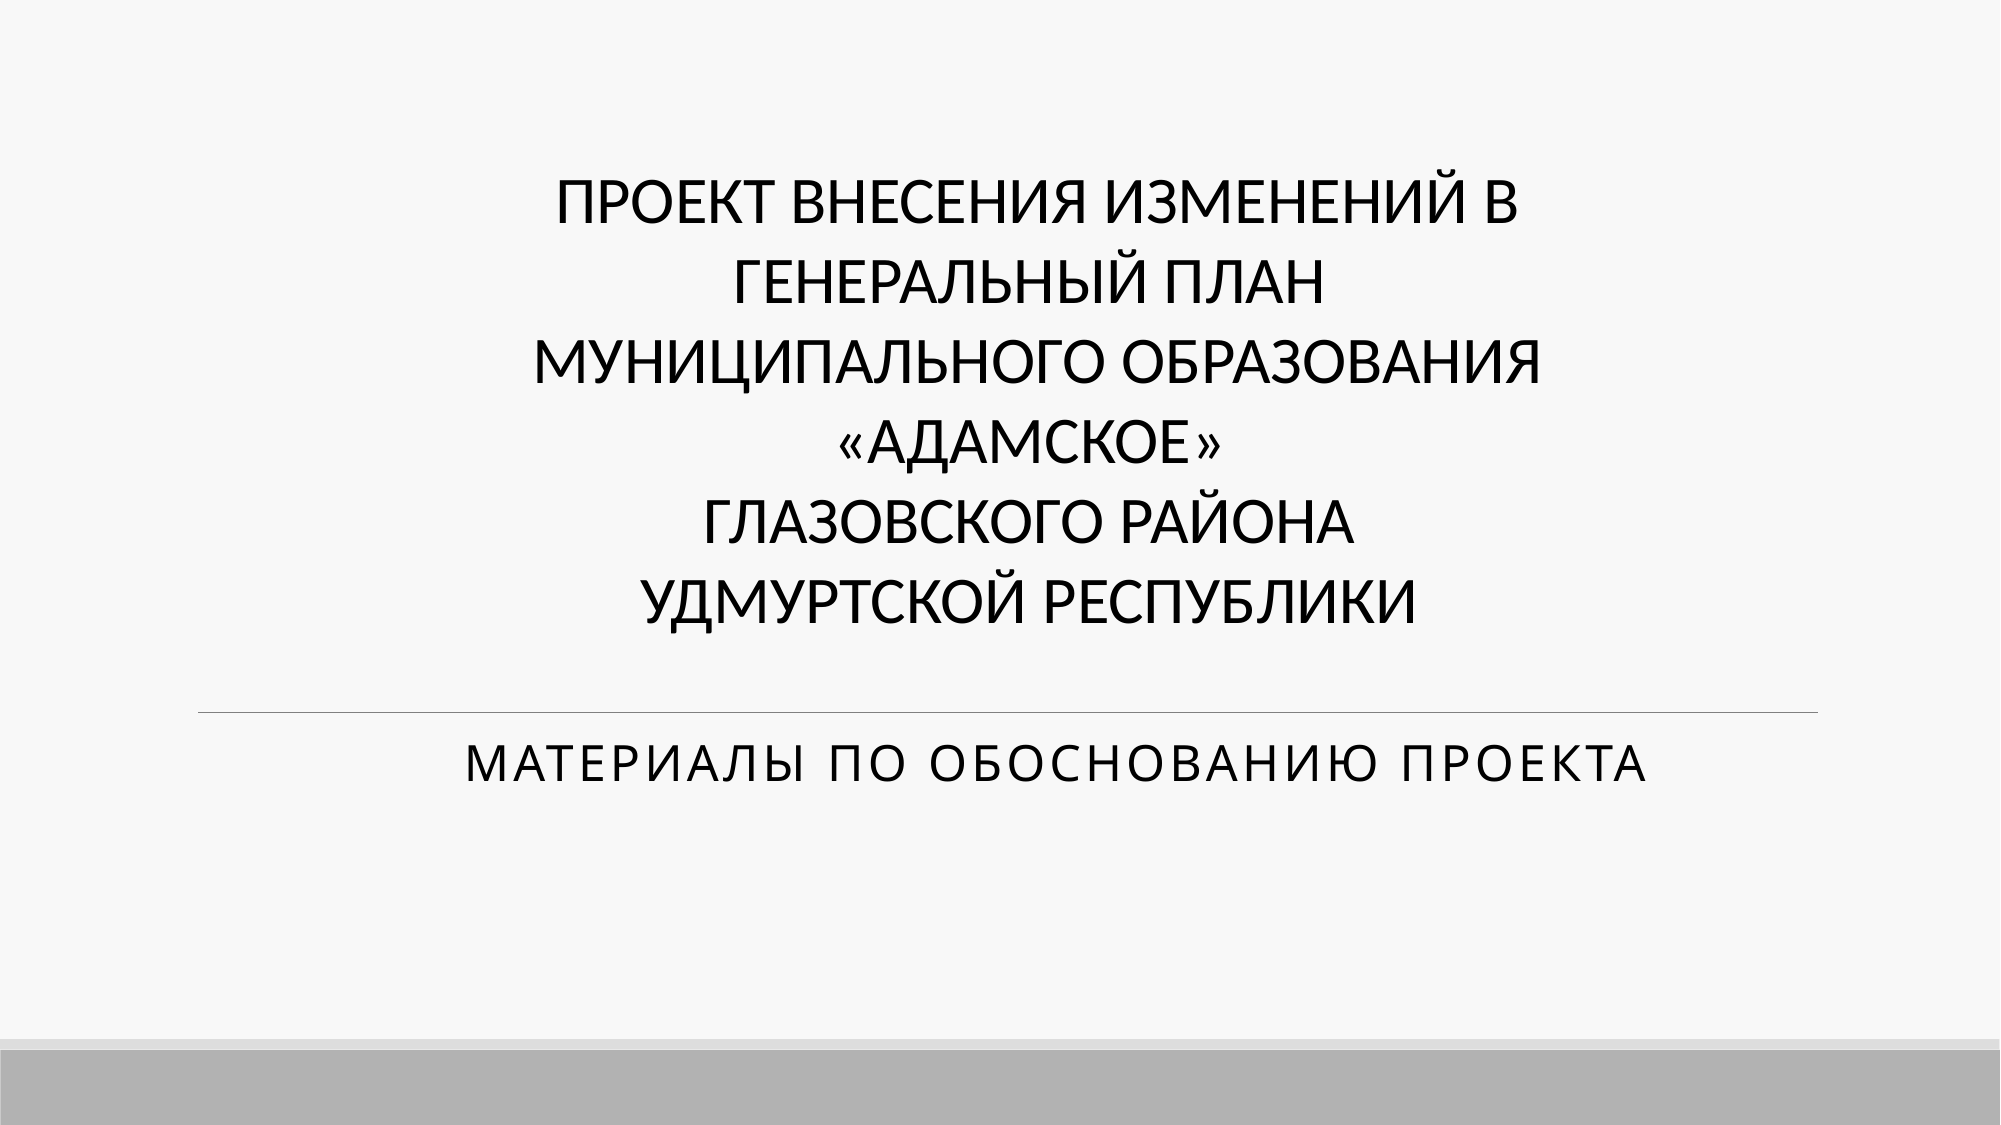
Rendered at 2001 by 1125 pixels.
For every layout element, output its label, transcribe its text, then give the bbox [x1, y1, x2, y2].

text_box ПРОЕКТ ВНЕСЕНИЯ ИЗМЕНЕНИЙ В ГЕНЕРАЛЬНЫЙ ПЛАН МУНИЦИПАЛЬНОГО ОБРАЗОВАНИЯ «АДАМСКОЕ» ГЛАЗОВСКОГО РАЙОНА УДМУРТСКОЙ РЕСПУБЛИКИ [350, 149, 1725, 645]
subtitle Материалы по обоснованию проекта [180, 730, 1930, 919]
